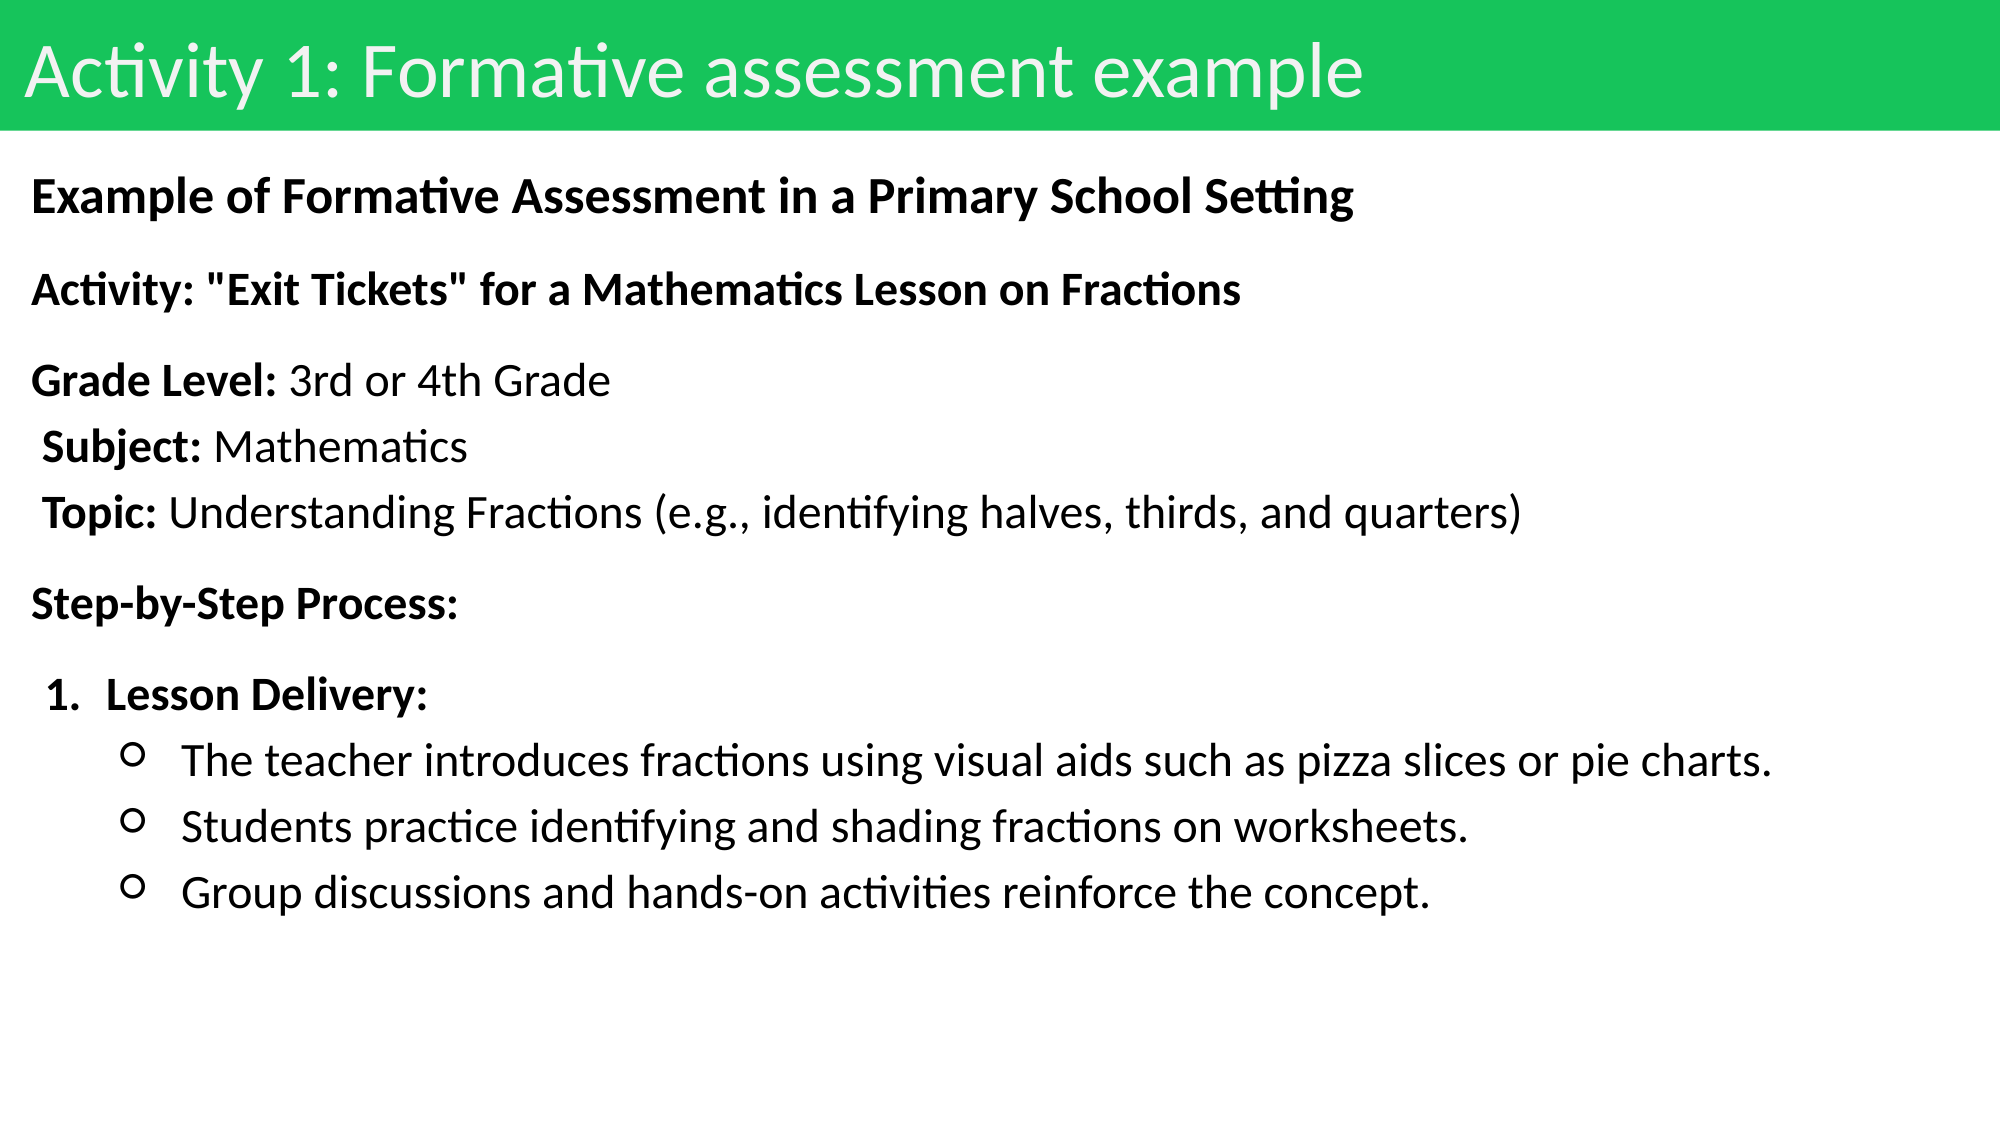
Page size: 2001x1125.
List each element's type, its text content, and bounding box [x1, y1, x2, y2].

title Activity 1: Formative assessment example [16, 13, 1976, 131]
list Example of Formative Assessment in a Primary School Setting Activity: "Exit Tickets" for a Mathematics Lesson on Fractions Grade Level: 3rd or 4th Grade Subject: Mathematics Topic: Understanding Fractions (e.g., identifying halves, thirds, and quarters) Step-by-Step Process: Lesson Delivery: The teacher introduces fractions using visual aids such as pizza slices or pie charts. Students practice identifying and shading fractions on worksheets. Group discussions and hands-on activities reinforce the concept. [16, 144, 1976, 1108]
